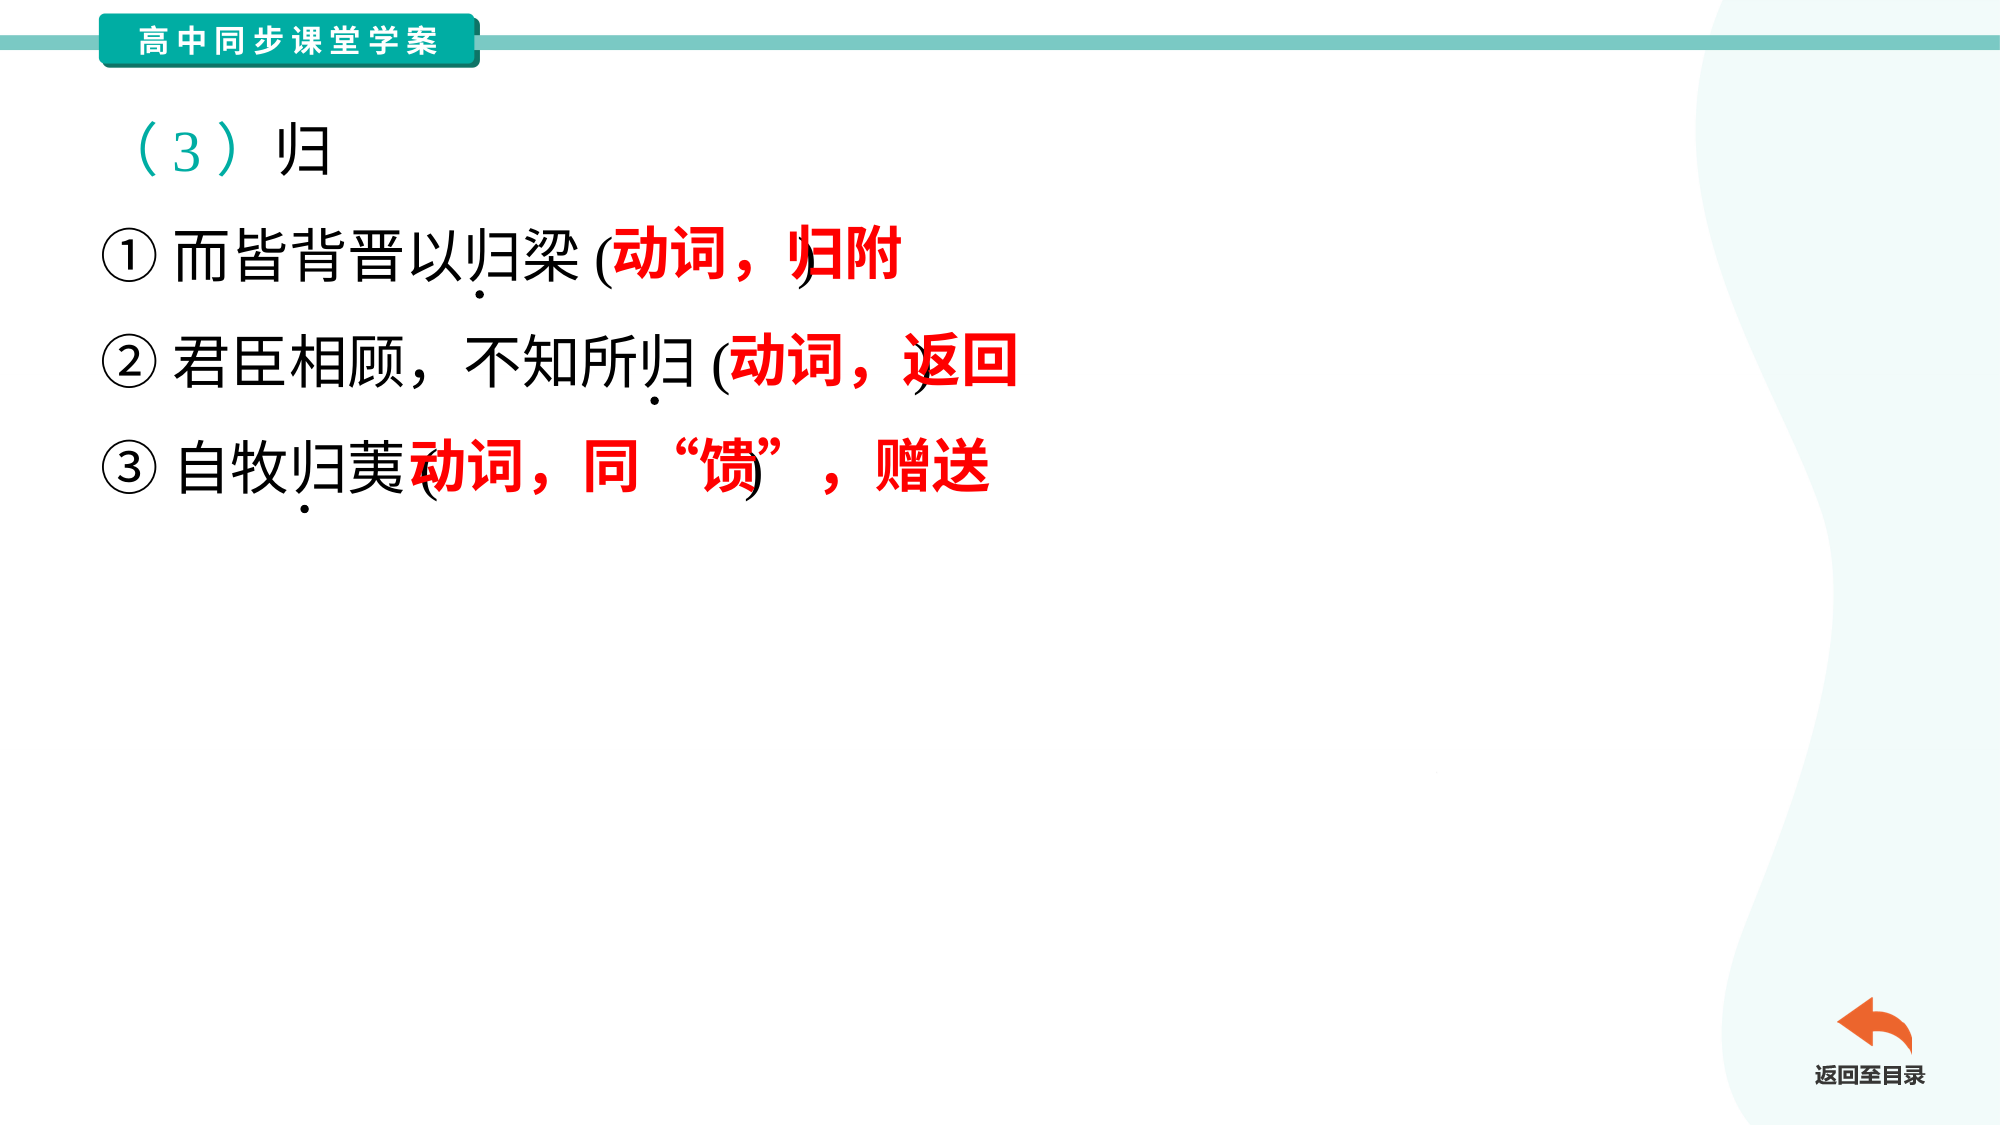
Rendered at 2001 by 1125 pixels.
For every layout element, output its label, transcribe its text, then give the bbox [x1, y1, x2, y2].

text_box 动词，返回 [706, 290, 1042, 393]
text_box [475, 290, 484, 299]
text_box （3）归 ①而皆背晋以归梁( ) ②君臣相顾，不知所归( ) ③自牧归荑( ) [100, 76, 1899, 502]
text_box [650, 396, 659, 405]
text_box 动词，归附 [589, 184, 925, 287]
text_box 动词，同“馈”，赠送 [414, 396, 985, 499]
picture [0, 0, 2000, 1125]
text_box [300, 504, 309, 514]
